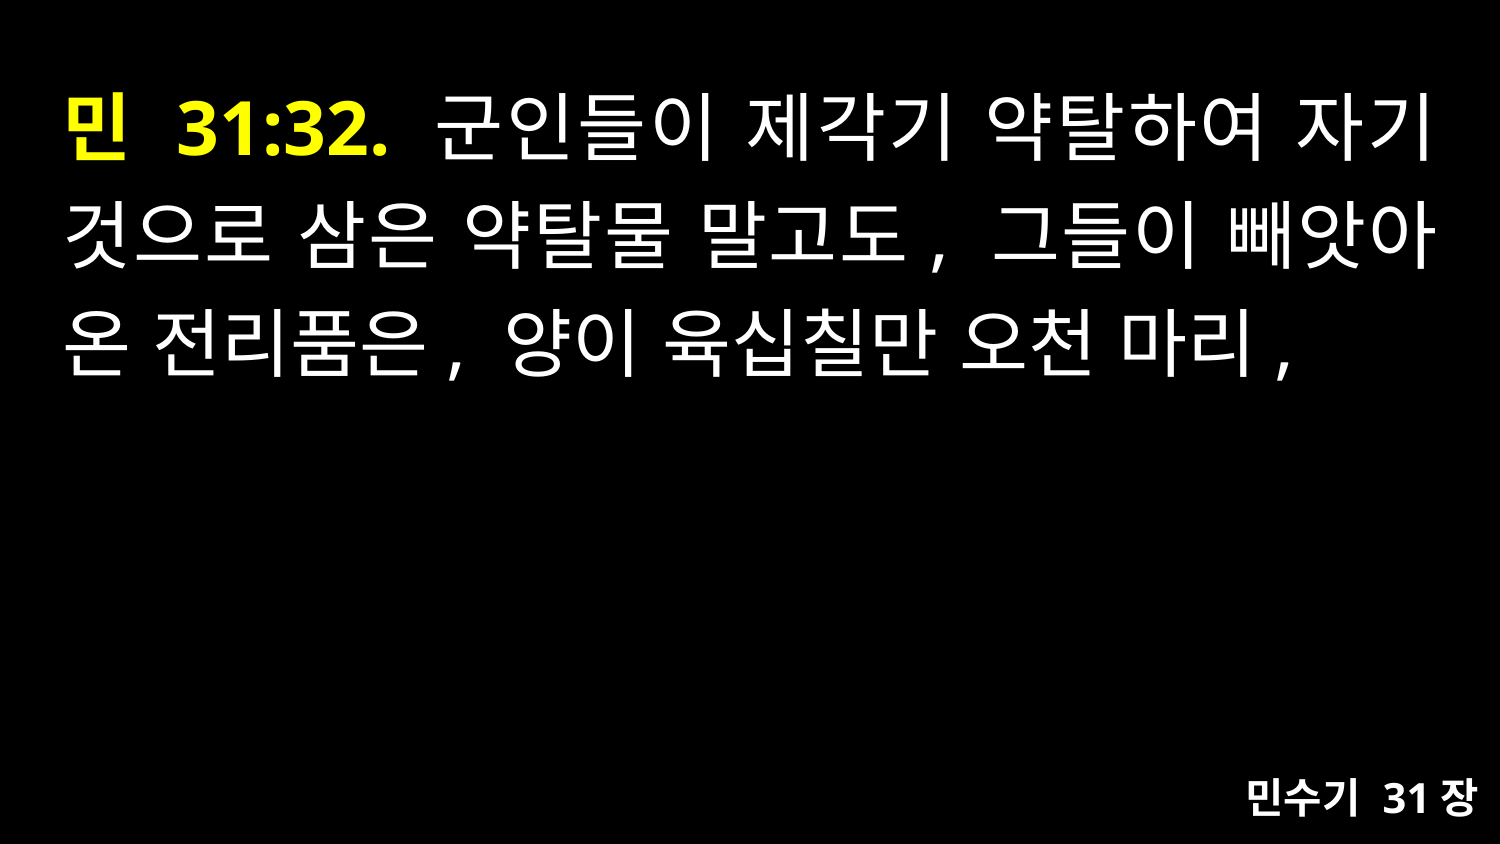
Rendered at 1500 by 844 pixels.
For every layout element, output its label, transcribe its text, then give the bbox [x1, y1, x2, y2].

subtitle 민수기 31장 [916, 770, 1500, 844]
title 민 31:32. 군인들이 제각기 약탈하여 자기 것으로 삼은 약탈물 말고도, 그들이 빼앗아 온 전리품은, 양이 육십칠만 오천 마리, [0, 0, 1500, 844]
